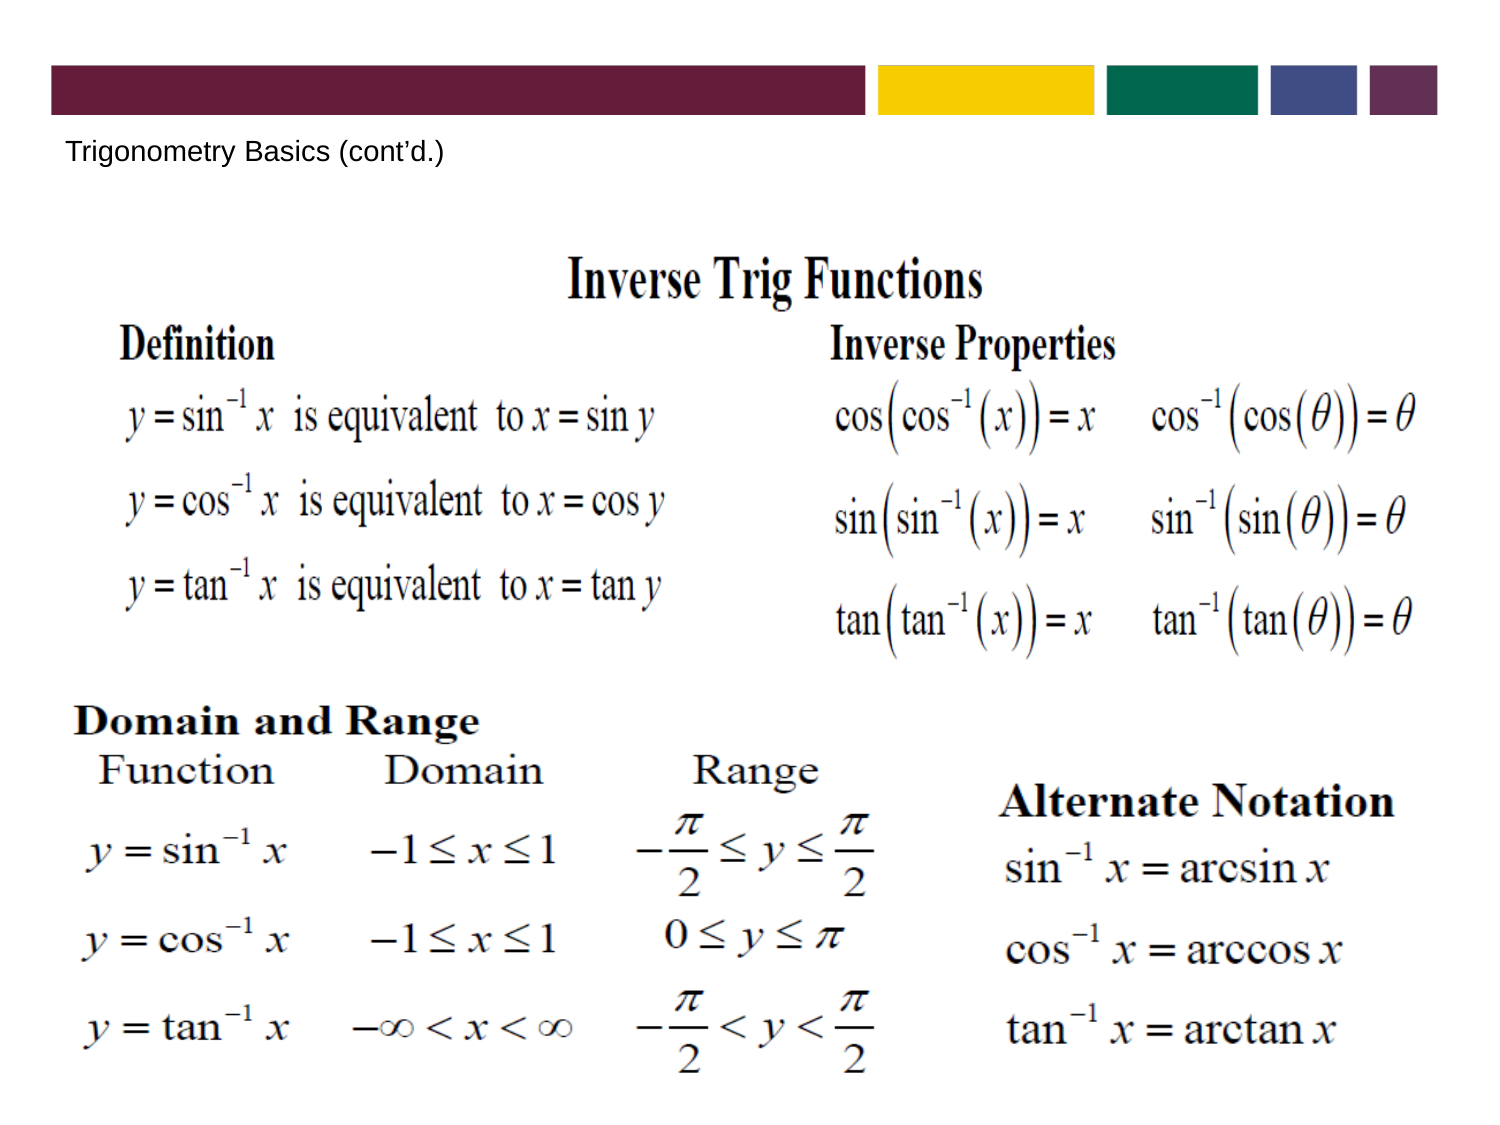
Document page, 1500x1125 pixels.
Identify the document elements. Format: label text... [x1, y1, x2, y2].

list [87, 224, 1438, 688]
title Trigonometry Basics (cont’d.) [50, 123, 1400, 188]
picture [37, 49, 1438, 116]
picture [974, 762, 1435, 1069]
picture [37, 699, 904, 1088]
